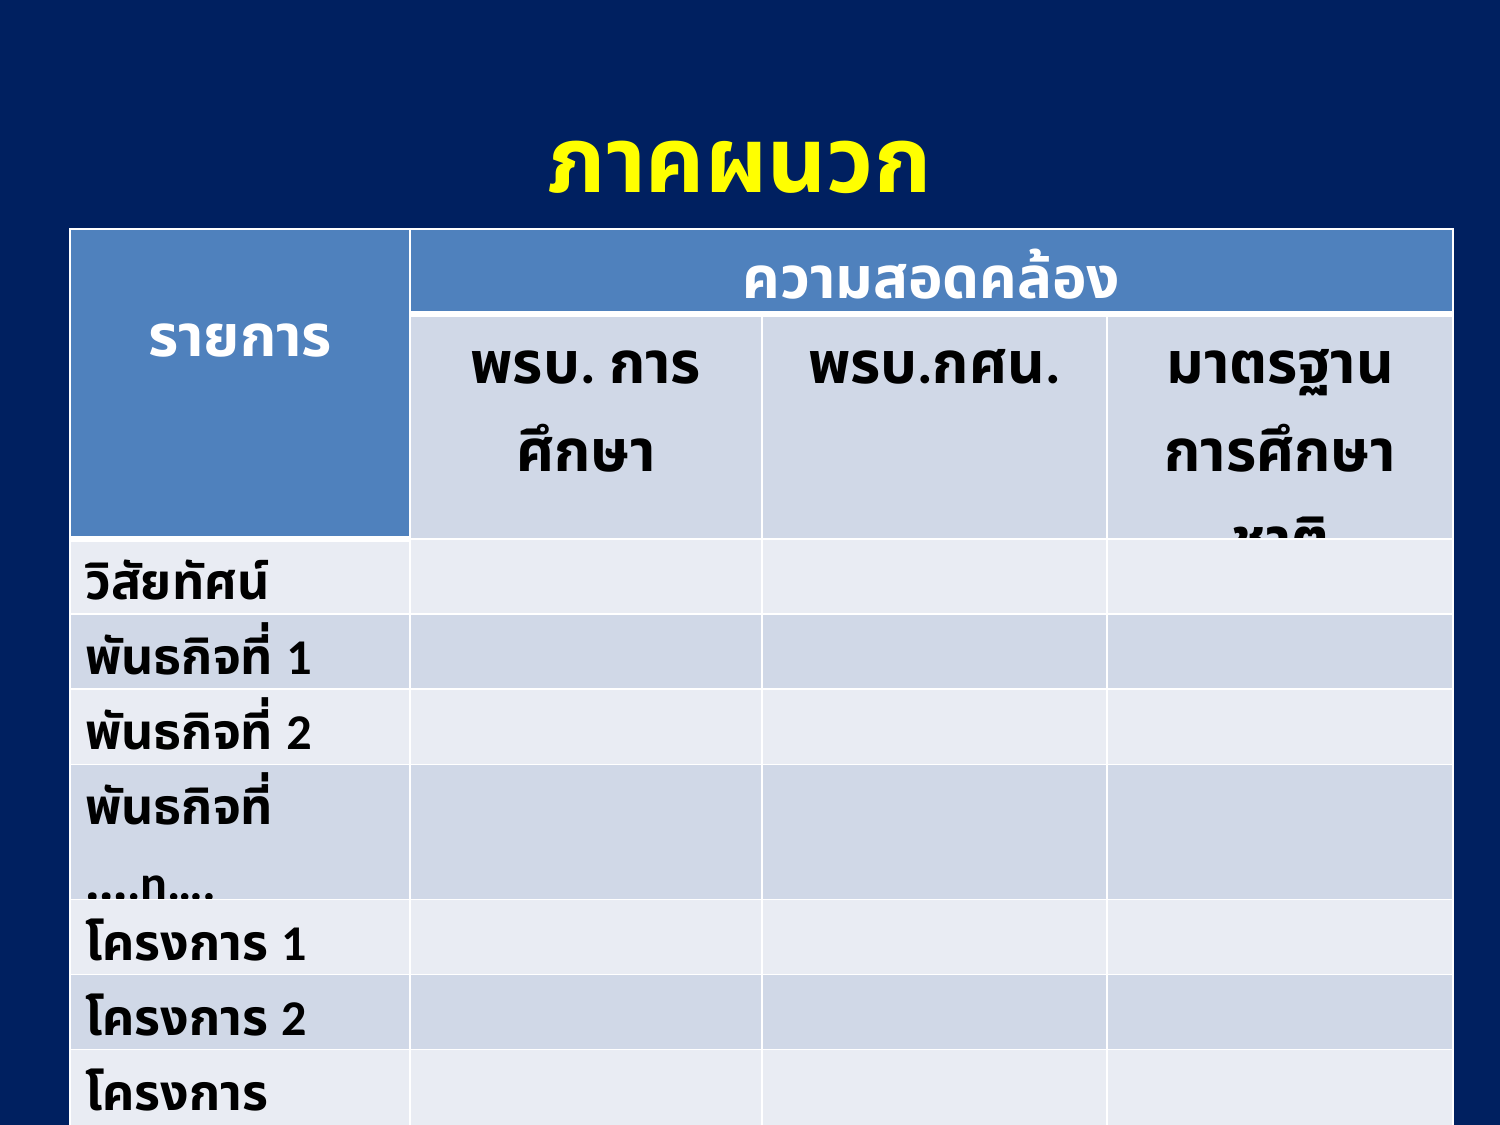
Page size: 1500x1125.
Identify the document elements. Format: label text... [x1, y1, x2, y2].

table_cell [763, 975, 1106, 1049]
table_cell โครงการ 2 [71, 975, 409, 1049]
table_header ความสอดคล้อง [411, 230, 1452, 311]
text_box ภาคผนวก [533, 93, 947, 219]
table_cell [1108, 615, 1452, 688]
table_cell [1108, 540, 1452, 613]
table_header รายการ [71, 230, 409, 536]
table_cell [763, 690, 1106, 764]
table_cell [763, 1050, 1106, 1125]
table_cell [1108, 1050, 1452, 1125]
table_cell พันธกิจที่ ….n…. [71, 765, 409, 899]
table_cell มาตรฐานการศึกษาชาติ [1108, 317, 1452, 538]
table_cell [1108, 690, 1452, 764]
table_cell พรบ. การศึกษา [411, 317, 761, 538]
table_cell [411, 765, 761, 899]
table_cell [763, 765, 1106, 899]
table_cell [411, 1050, 761, 1125]
table_cell วิสัยทัศน์ [71, 542, 409, 613]
table_cell พรบ.กศน. [763, 317, 1106, 538]
table_cell โครงการ ….n….. [71, 1050, 409, 1125]
table_cell [1108, 900, 1452, 974]
table_cell [1108, 765, 1452, 899]
table_cell พันธกิจที่ 2 [71, 690, 409, 764]
table_cell [411, 540, 761, 613]
table_cell [763, 900, 1106, 974]
table_cell [763, 540, 1106, 613]
table_cell [763, 615, 1106, 688]
table_cell [411, 615, 761, 688]
table_cell [411, 900, 761, 974]
table_cell โครงการ 1 [71, 900, 409, 974]
table_cell [411, 690, 761, 764]
table_cell [411, 975, 761, 1049]
table_cell พันธกิจที่ 1 [71, 615, 409, 688]
table_cell [1108, 975, 1452, 1049]
